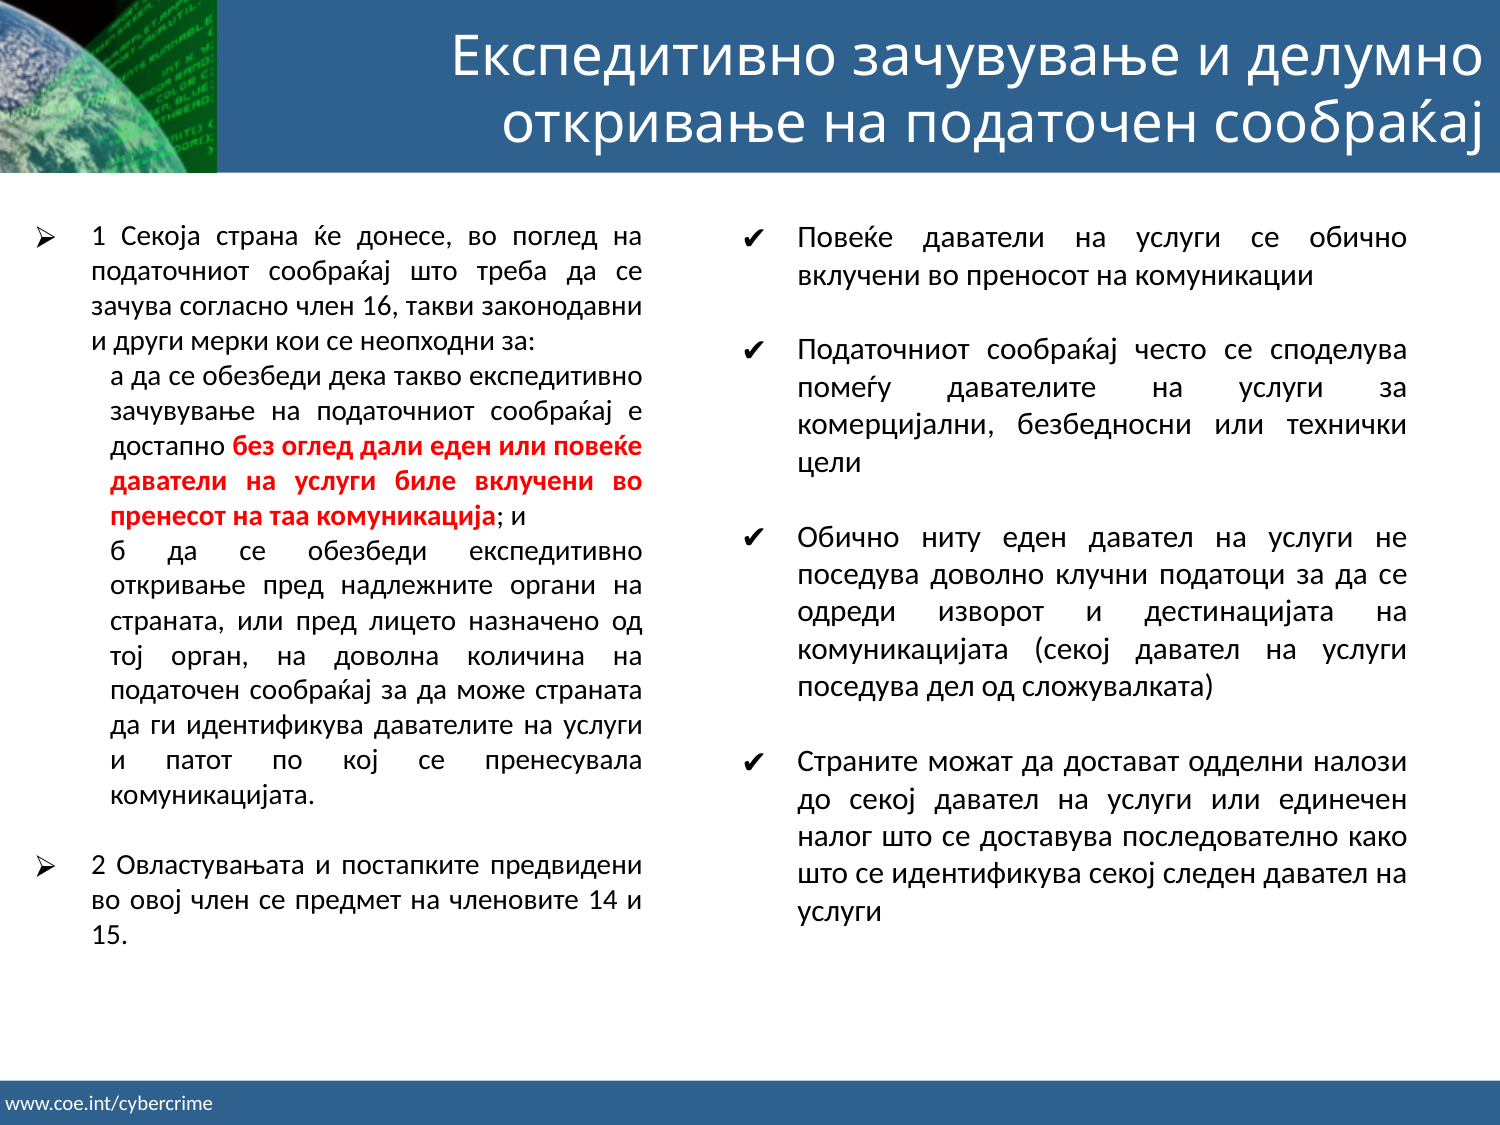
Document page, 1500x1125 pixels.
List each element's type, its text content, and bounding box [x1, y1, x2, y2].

text_box Експедитивно зачувување и делумно откривање на податочен сообраќај [247, 11, 1500, 162]
text_box 1 Секоја страна ќе донесе, во поглед на податочниот сообраќај што треба да се зачува согласно член 16, такви законодавни и други мерки кои се неопходни за: а да се обезбеди дека такво експедитивно зачувување на податочниот сообраќај е достапно без оглед дали еден или повеќе даватели на услуги биле вклучени во пренесот на таа комуникација; и б да се обезбеди експедитивно откривање пред надлежните органи на страната, или пред лицето назначено од тој орган, на доволна количина на податочен сообраќај за да може страната да ги идентификува давателите на услуги и патот по кој се пренесувала комуникацијата. 2 Овластувањата и постапките предвидени во овој член се предмет на членовите 14 и 15. [19, 208, 658, 958]
picture [0, 0, 217, 173]
text_box Повеќе даватели на услуги се обично вклучени во преносот на комуникации Податочниот сообраќај често се споделува помеѓу давателите на услуги за комерцијални, безбедносни или технички цели Обично ниту еден давател на услуги не поседува доволно клучни податоци за да се одреди изворот и дестинацијата на комуникацијата (секој давател на услуги поседува дел од сложувалката) Страните можат да достават одделни налози до секој давател на услуги или единечен налог што се доставува последователно како што се идентификува секој следен давател на услуги [726, 208, 1424, 936]
